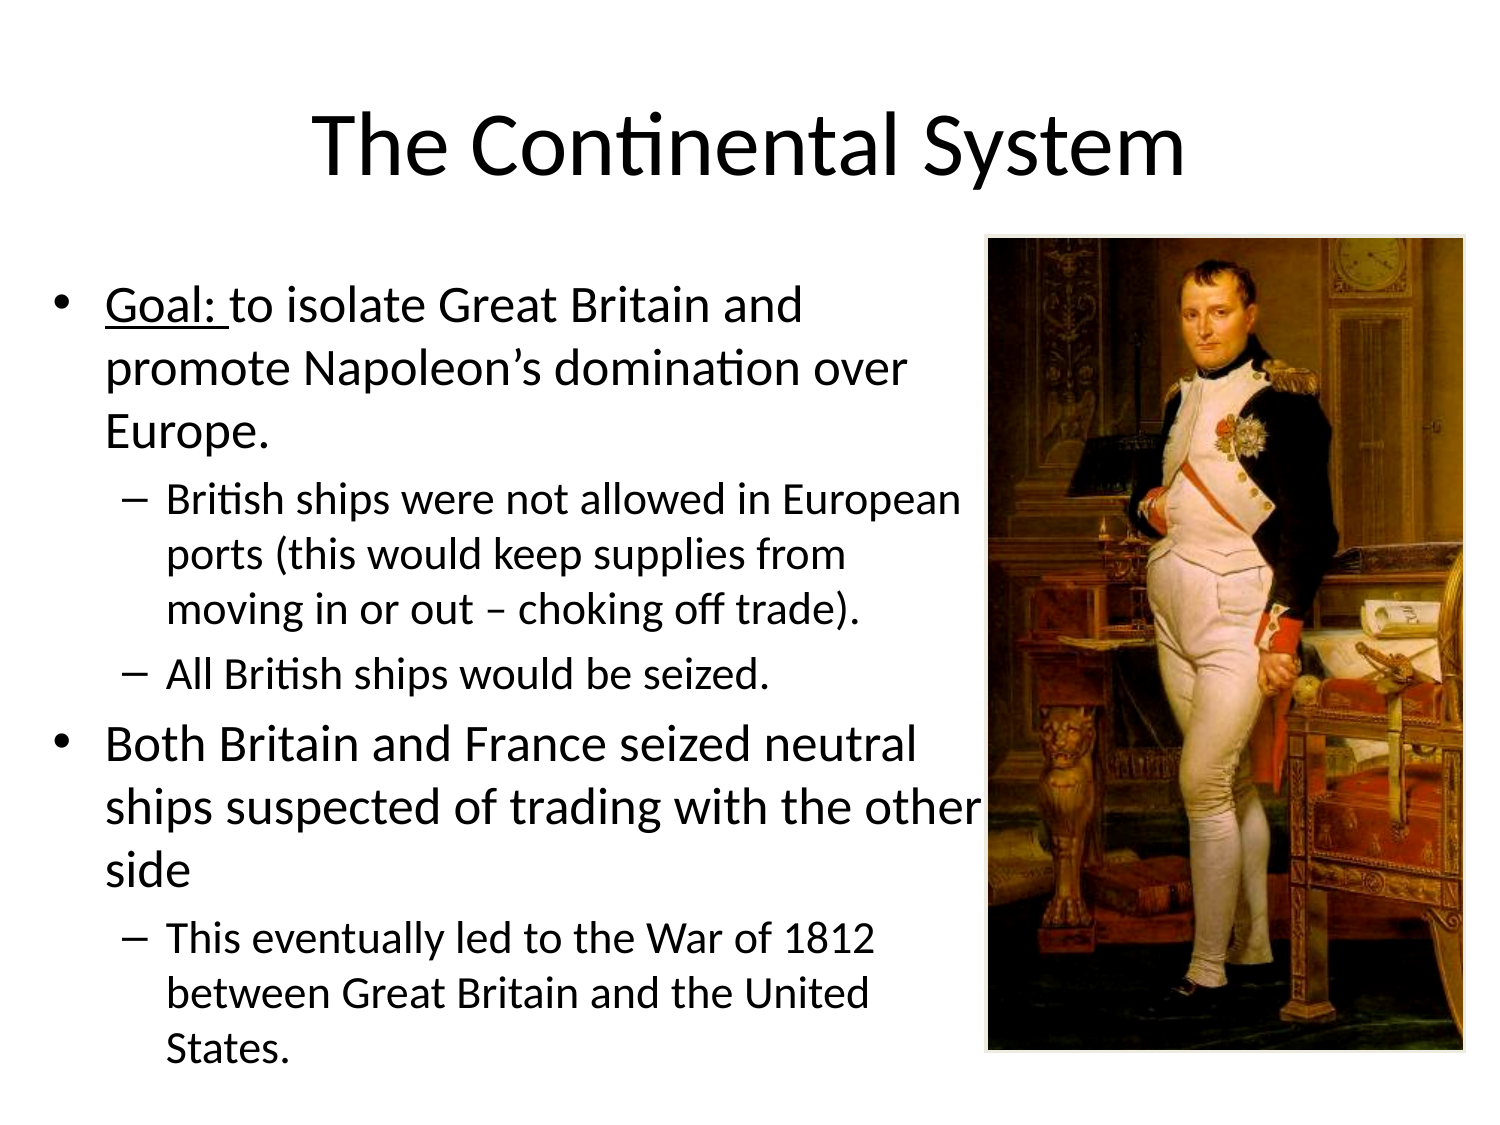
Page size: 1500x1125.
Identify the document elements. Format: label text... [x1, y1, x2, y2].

title The Continental System [75, 45, 1425, 233]
list Goal: to isolate Great Britain and promote Napoleon’s domination over Europe. British ships were not allowed in European ports (this would keep supplies from moving in or out – choking off trade). All British ships would be seized. Both Britain and France seized neutral ships suspected of trading with the other side This eventually led to the War of 1812 between Great Britain and the United States. [37, 262, 1000, 1088]
picture [987, 237, 1464, 1051]
